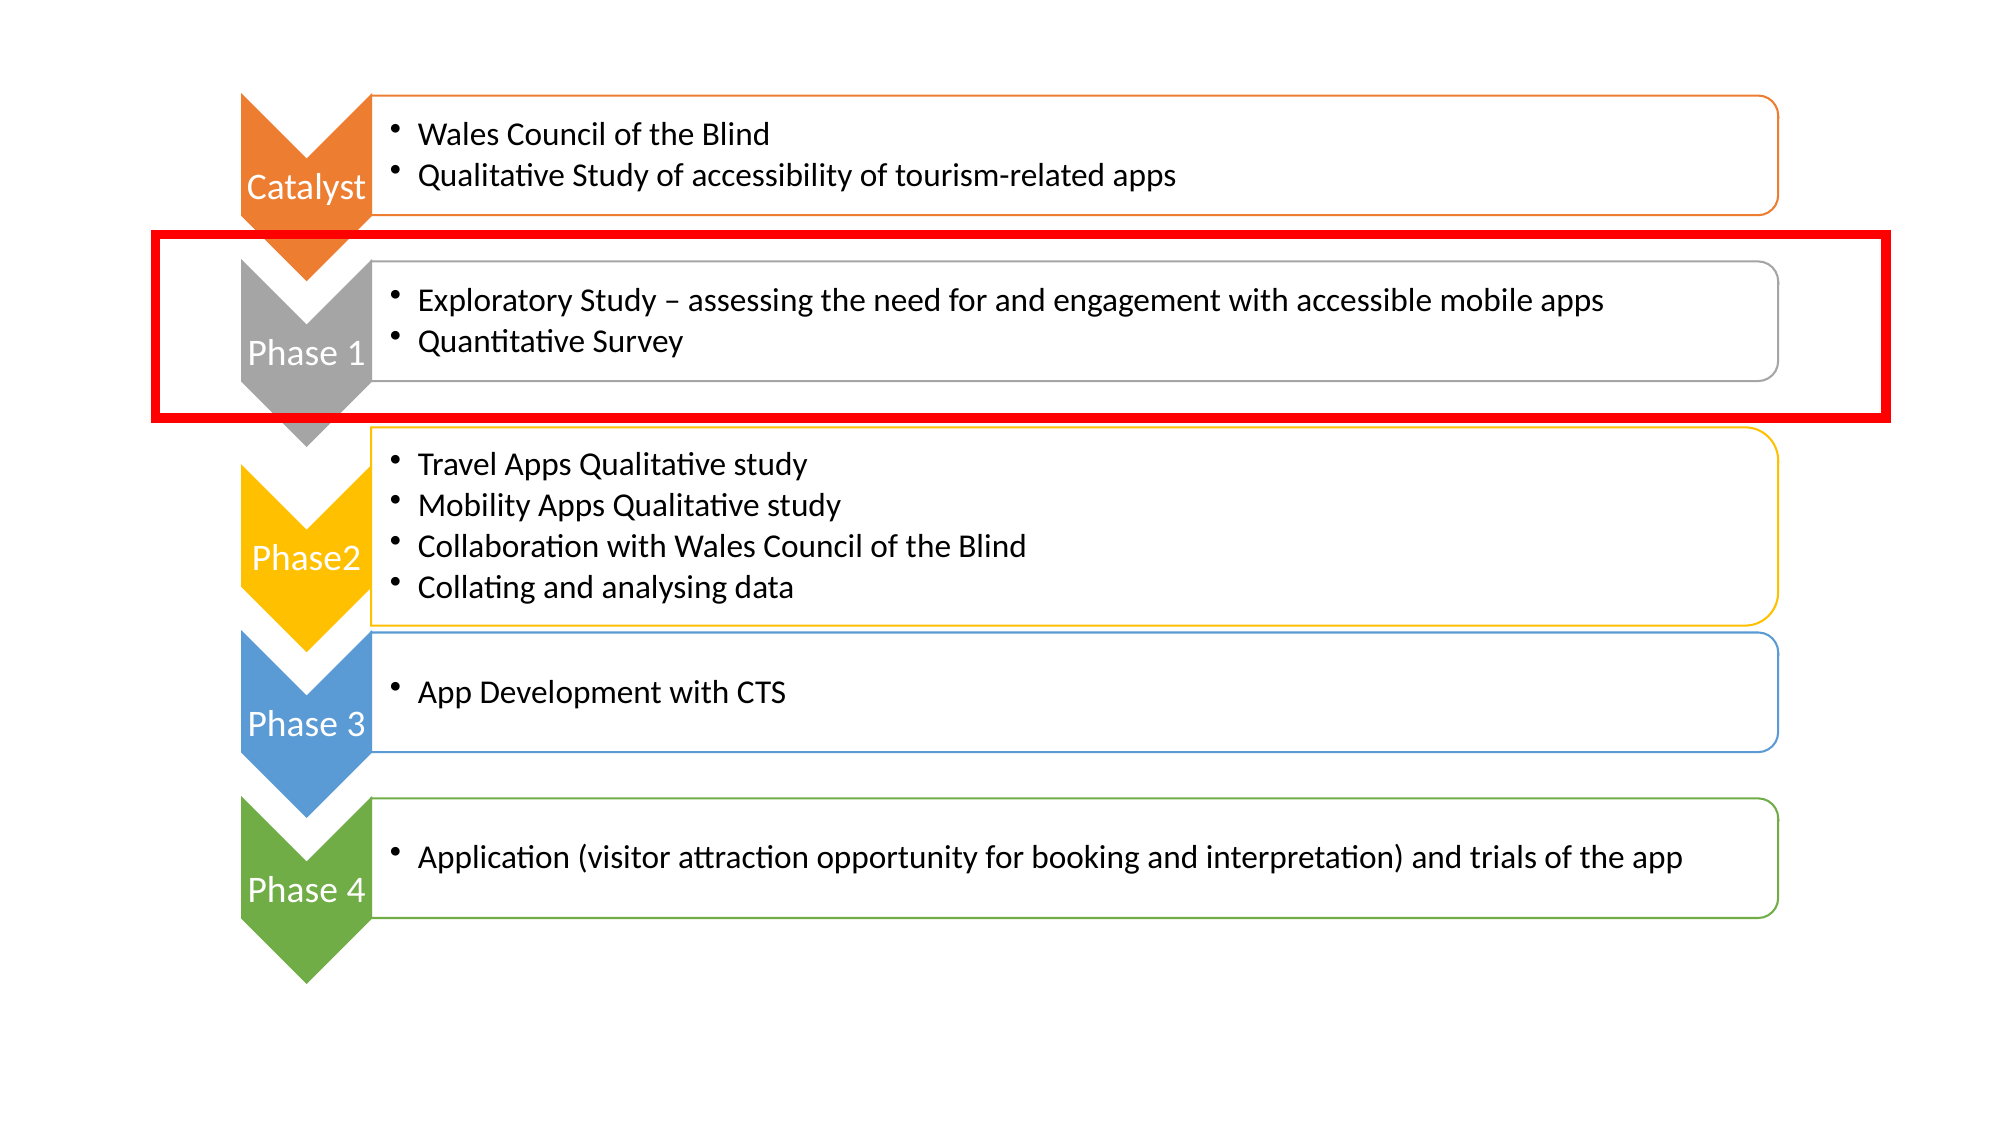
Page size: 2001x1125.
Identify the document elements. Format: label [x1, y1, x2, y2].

text_box [1779, 233, 1887, 419]
text_box [242, 94, 1779, 984]
text_box [155, 233, 242, 419]
